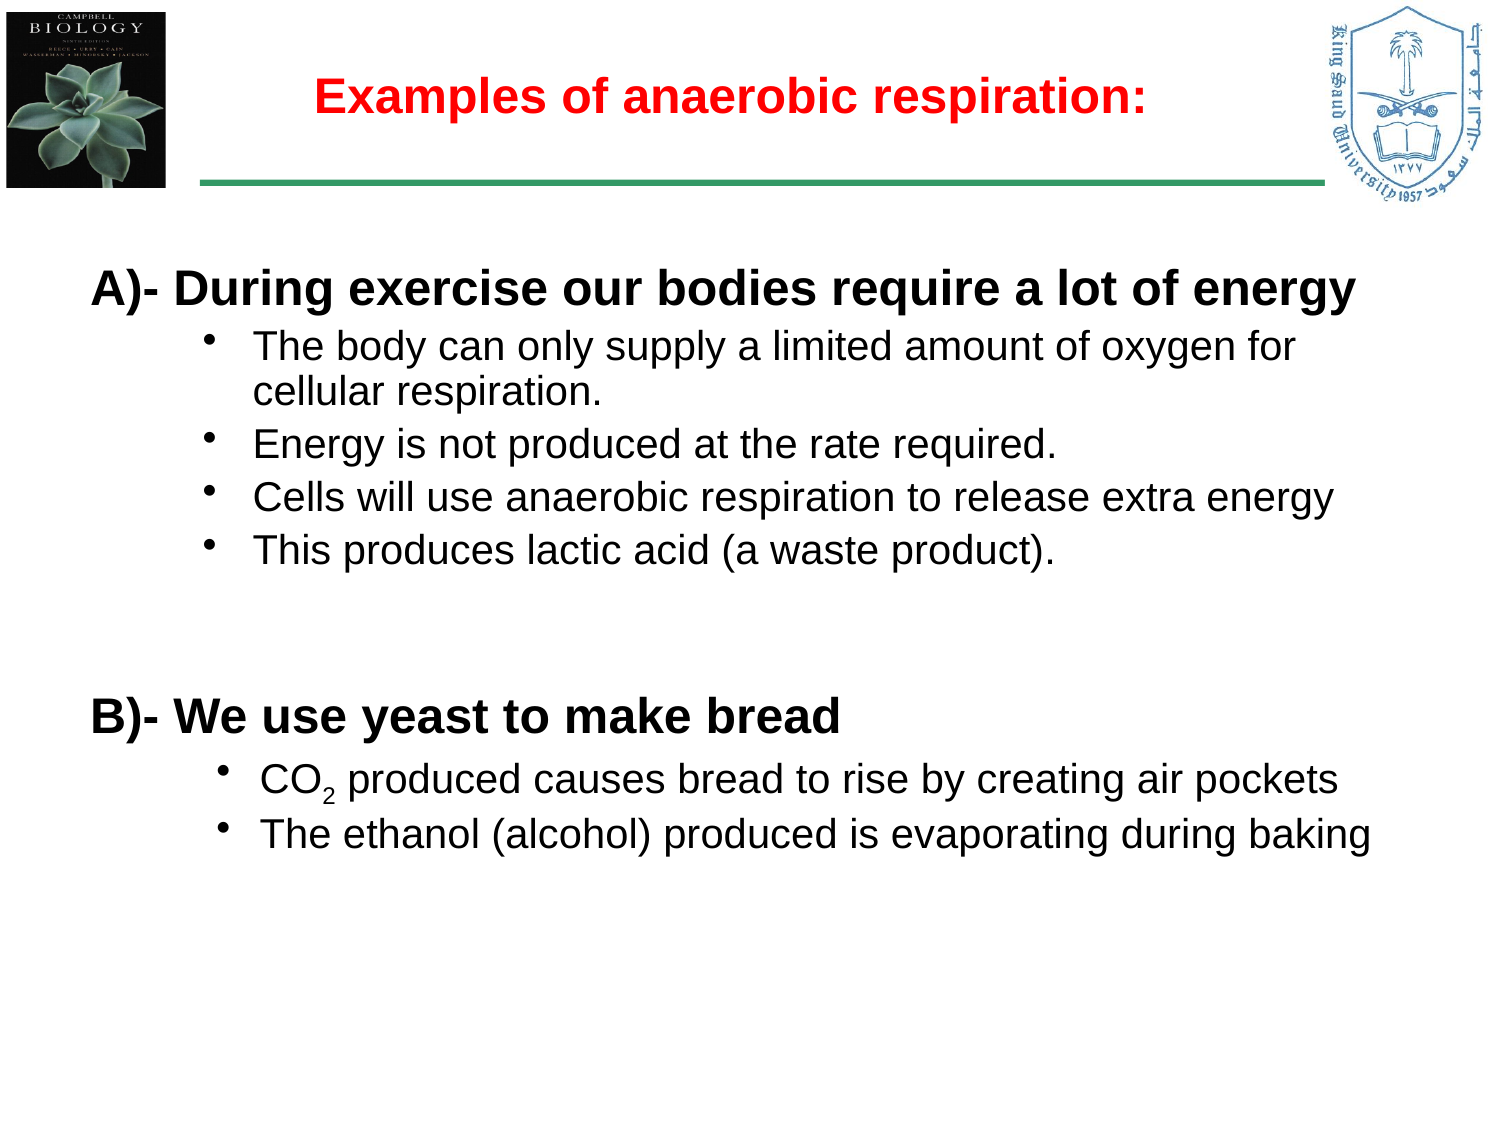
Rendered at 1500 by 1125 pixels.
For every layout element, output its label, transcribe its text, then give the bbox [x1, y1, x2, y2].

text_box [5, 0, 1488, 209]
list Examples of anaerobic respiration: A)- During exercise our bodies require a lot of energy The body can only supply a limited amount of oxygen for cellular respiration. Energy is not produced at the rate required. Cells will use anaerobic respiration to release extra energy This produces lactic acid (a waste product). B)- We use yeast to make bread CO2 produced causes bread to rise by creating air pockets The ethanol (alcohol) produced is evaporating during baking [75, 216, 1425, 988]
